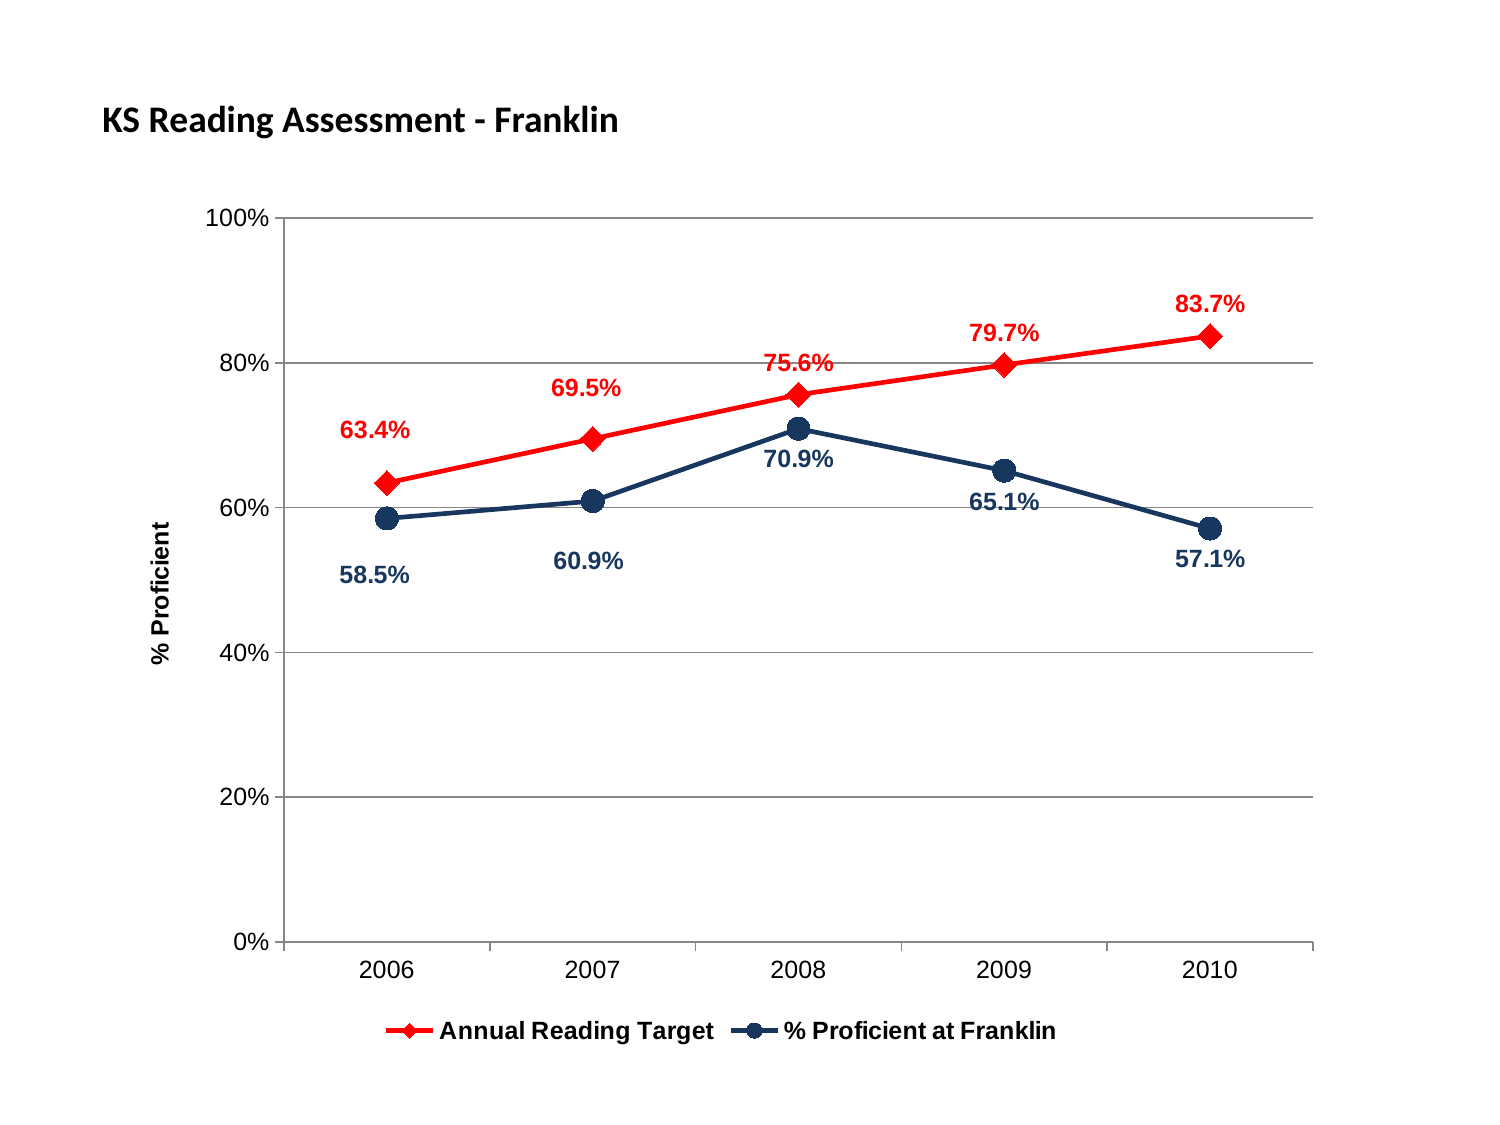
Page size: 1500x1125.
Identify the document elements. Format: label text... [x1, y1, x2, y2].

chart [112, 187, 1338, 1051]
text_box KS Reading Assessment - Franklin [87, 87, 913, 148]
